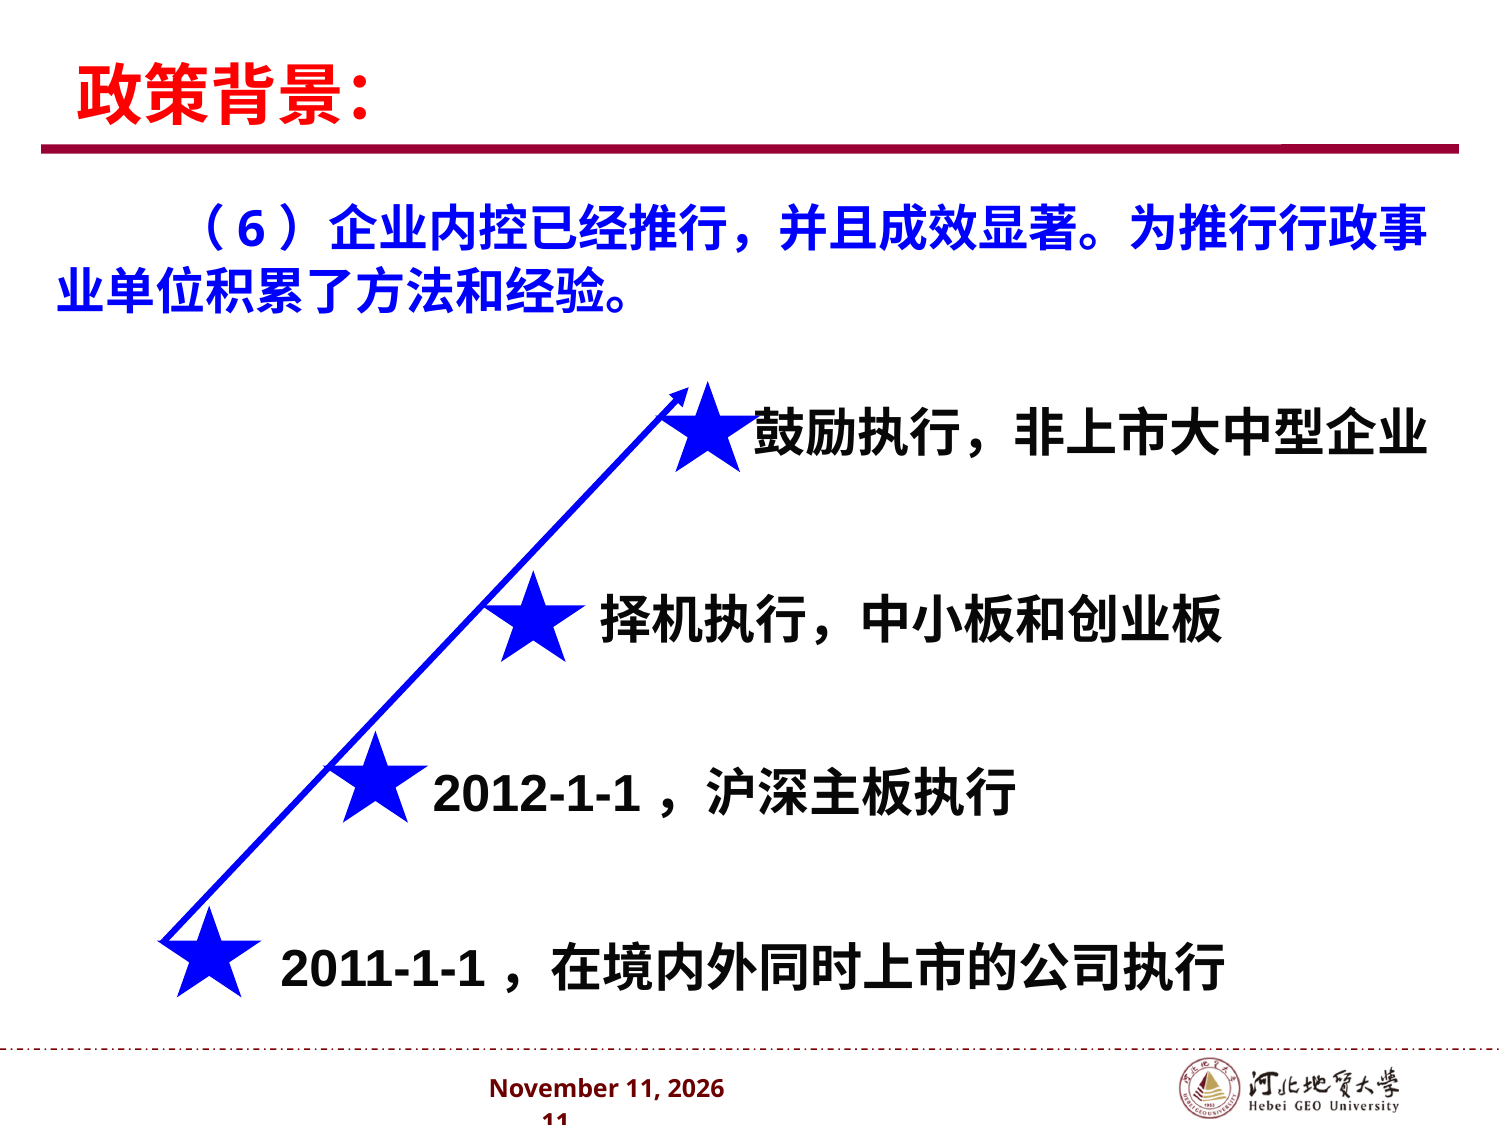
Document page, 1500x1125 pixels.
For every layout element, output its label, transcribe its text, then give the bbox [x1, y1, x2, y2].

list （6）企业内控已经推行，并且成效显著。为推行行政事业单位积累了方法和经验。 [40, 172, 1460, 1036]
text_box [159, 908, 260, 996]
text_box 择机执行，中小板和创业板 [549, 579, 1273, 657]
picture [1159, 1049, 1420, 1125]
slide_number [473, 1064, 990, 1109]
text_box [325, 732, 426, 821]
text_box [661, 387, 689, 416]
text_box 政策背景： [62, 39, 1480, 147]
text_box [657, 383, 758, 471]
text_box 2012-1-1，沪深主板执行 [362, 752, 1088, 829]
text_box 鼓励执行，非上市大中型企业 [730, 392, 1452, 469]
text_box [483, 572, 584, 661]
text_box 2011-1-1，在境内外同时上市的公司执行 [233, 927, 1273, 1004]
